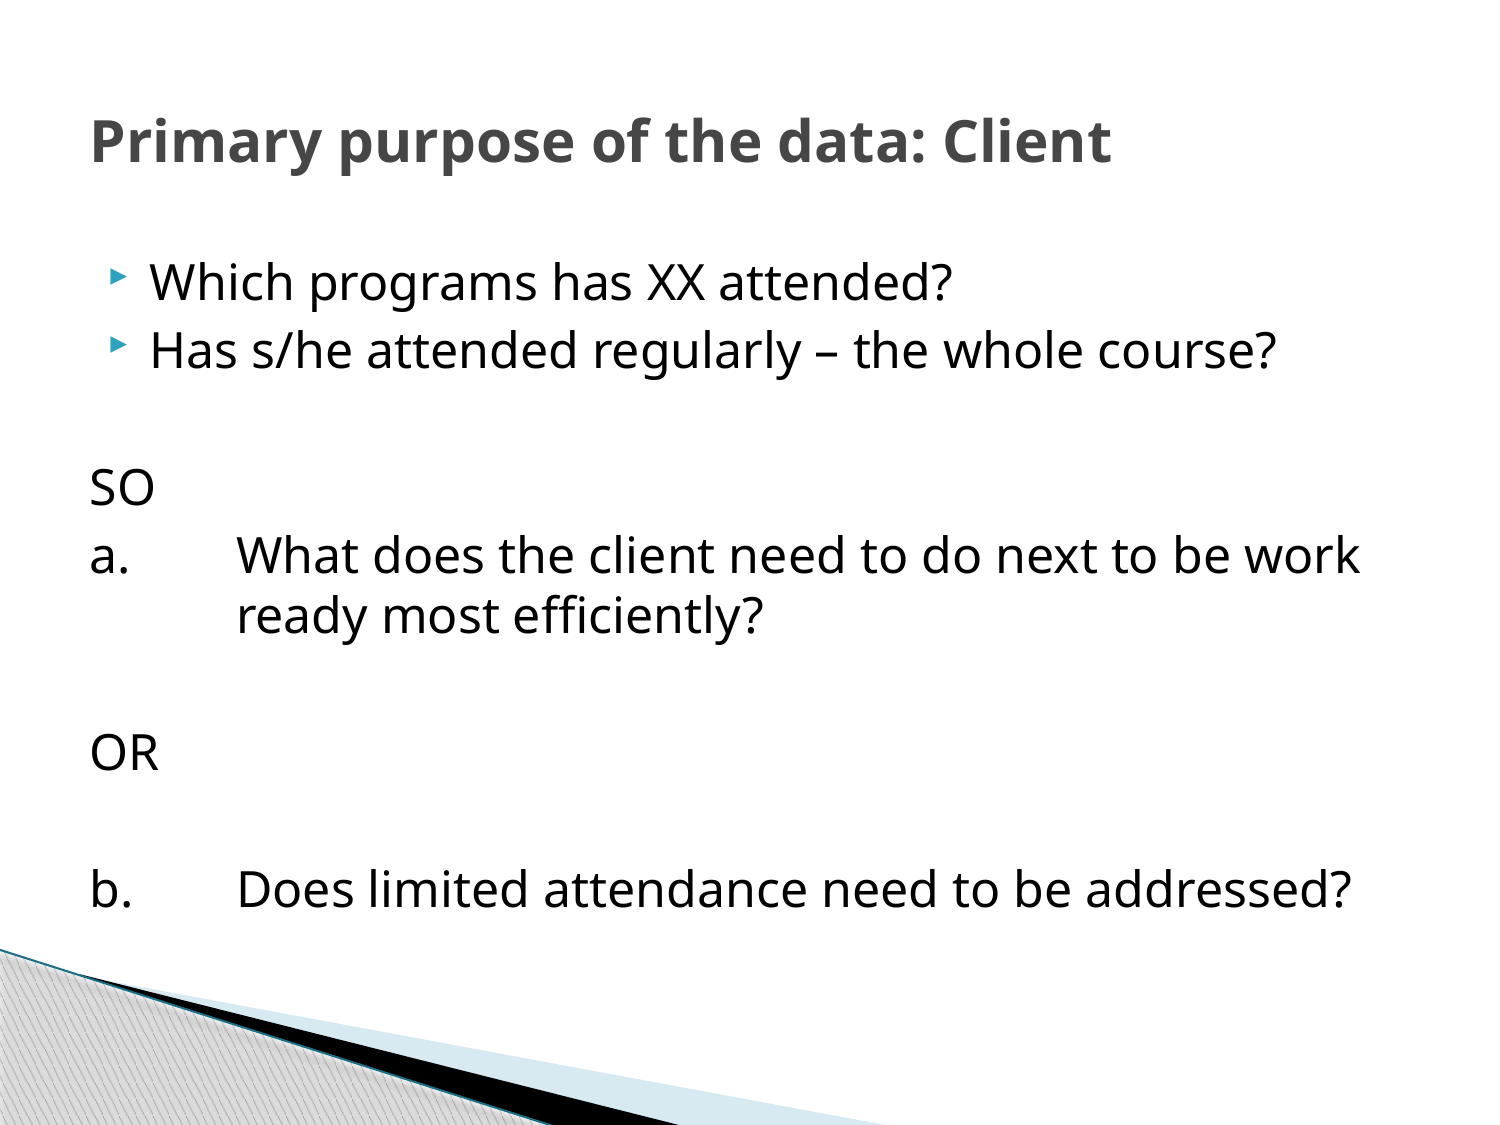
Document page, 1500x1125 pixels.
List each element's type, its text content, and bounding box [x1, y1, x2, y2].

title Primary purpose of the data: Client [75, 45, 1425, 233]
list Which programs has XX attended? Has s/he attended regularly – the whole course? SO a. What does the client need to do next to be work ready most efficiently? OR b. Does limited attendance need to be addressed? [75, 243, 1425, 986]
